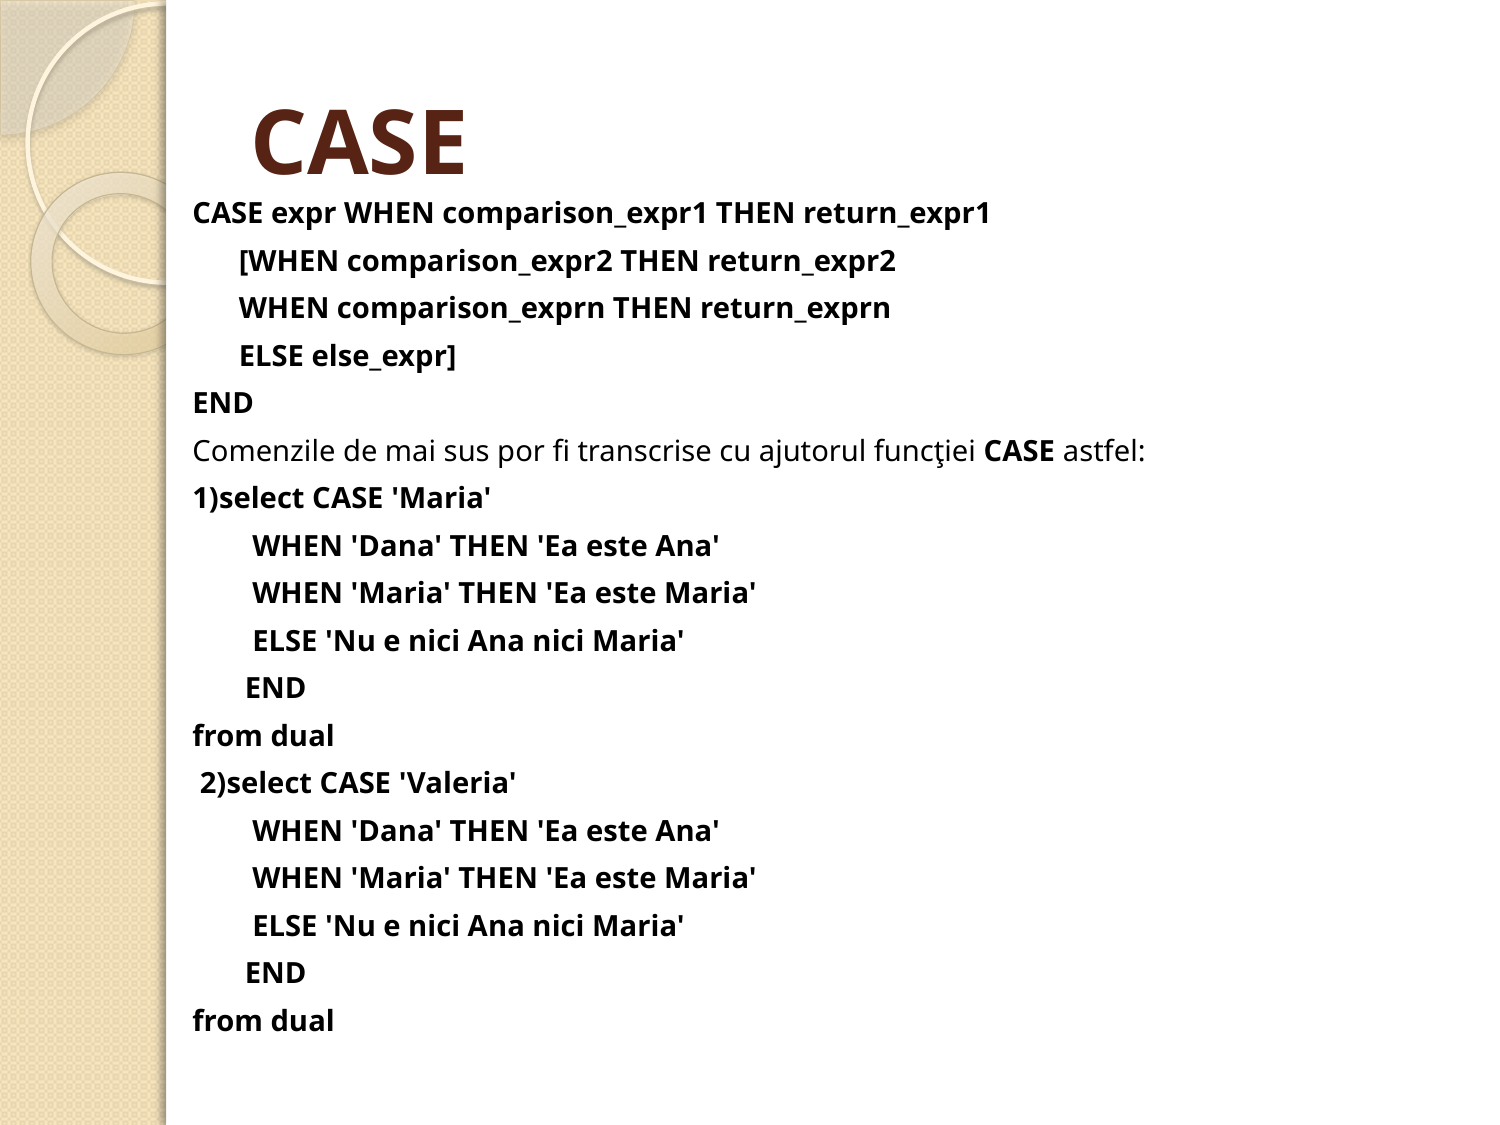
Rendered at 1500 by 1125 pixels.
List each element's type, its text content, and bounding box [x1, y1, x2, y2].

title CASE [235, 45, 1466, 233]
list CASE expr WHEN comparison_expr1 THEN return_expr1 [WHEN comparison_expr2 THEN return_expr2 WHEN comparison_exprn THEN return_exprn ELSE else_expr] END Comenzile de mai sus por fi transcrise cu ajutorul funcţiei CASE astfel: 1)select CASE 'Maria' WHEN 'Dana' THEN 'Ea este Ana' WHEN 'Maria' THEN 'Ea este Maria' ELSE 'Nu e nici Ana nici Maria' END from dual 2)select CASE 'Valeria' WHEN 'Dana' THEN 'Ea este Ana' WHEN 'Maria' THEN 'Ea este Maria' ELSE 'Nu e nici Ana nici Maria' END from dual [164, 187, 1425, 1055]
